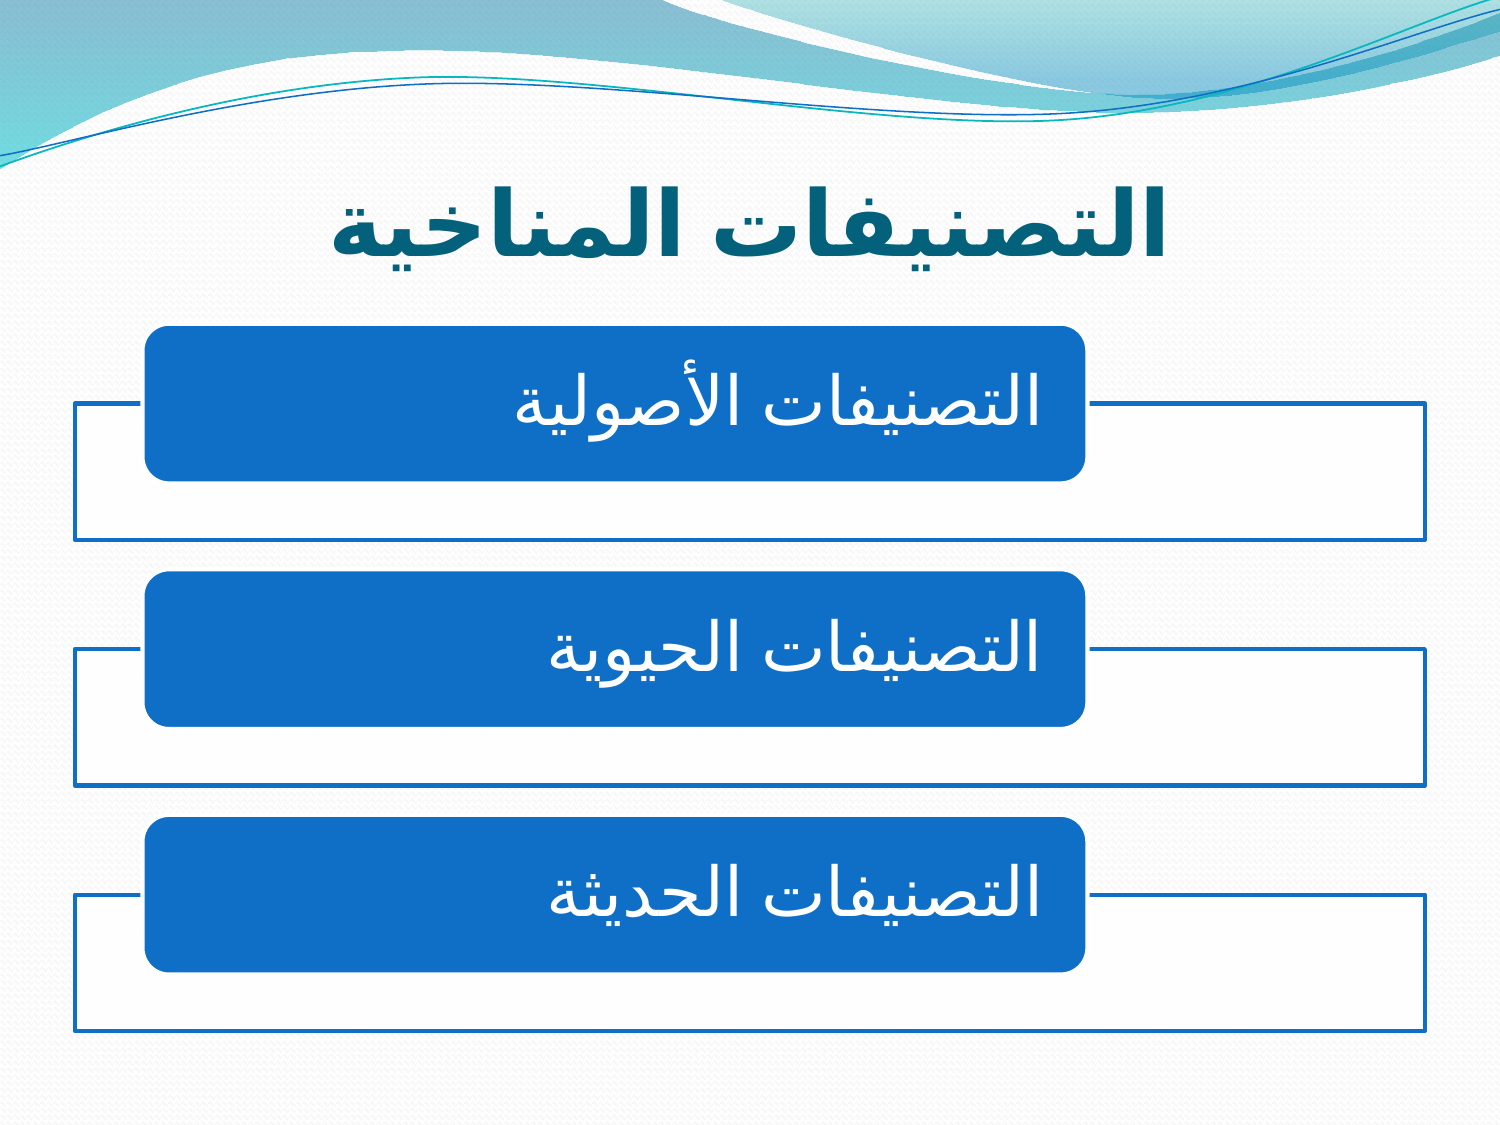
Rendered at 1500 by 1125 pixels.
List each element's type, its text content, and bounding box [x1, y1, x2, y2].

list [74, 317, 1426, 1038]
title التصنيفات المناخية [75, 115, 1425, 275]
